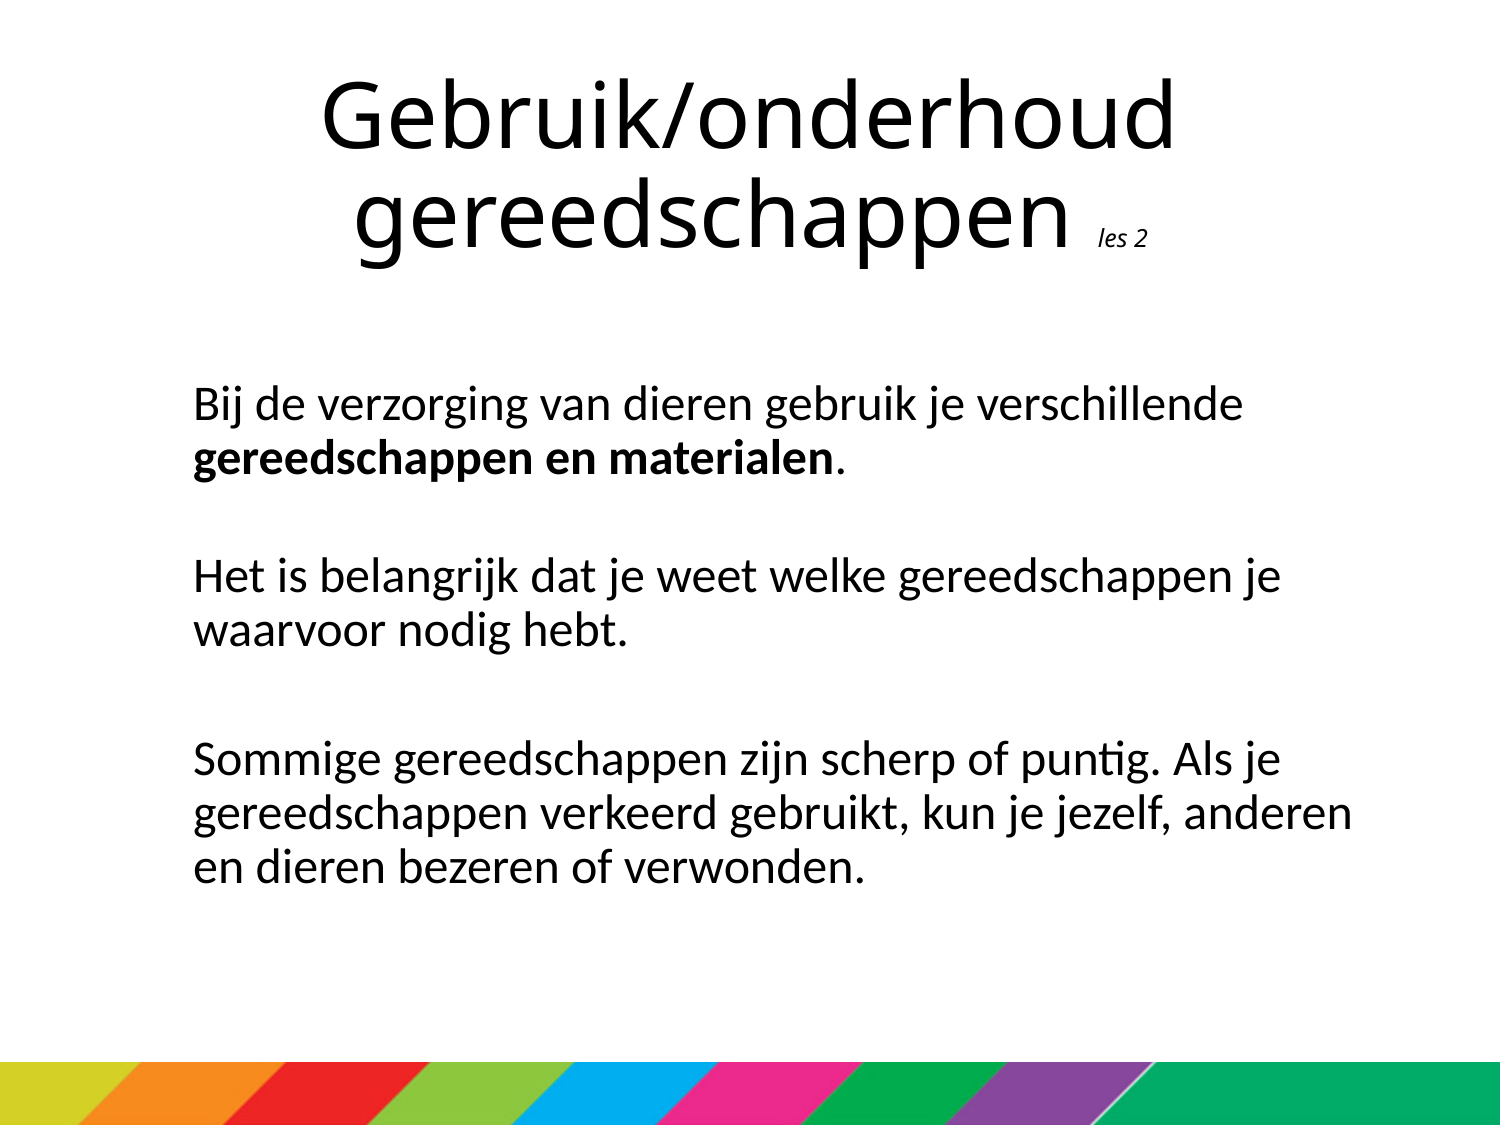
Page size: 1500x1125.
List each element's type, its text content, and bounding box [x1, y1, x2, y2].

title Gebruik/onderhoud gereedschappen les 2 [103, 59, 1397, 278]
picture [0, 1062, 574, 1125]
list Bij de verzorging van dieren gebruik je verschillende gereedschappen en materialen. Het is belangrijk dat je weet welke gereedschappen je waarvoor nodig hebt. Sommige gereedschappen zijn scherp of puntig. Als je gereedschappen verkeerd gebruikt, kun je jezelf, anderen en dieren bezeren of verwonden. [103, 299, 1397, 1014]
picture [656, 1062, 1500, 1125]
